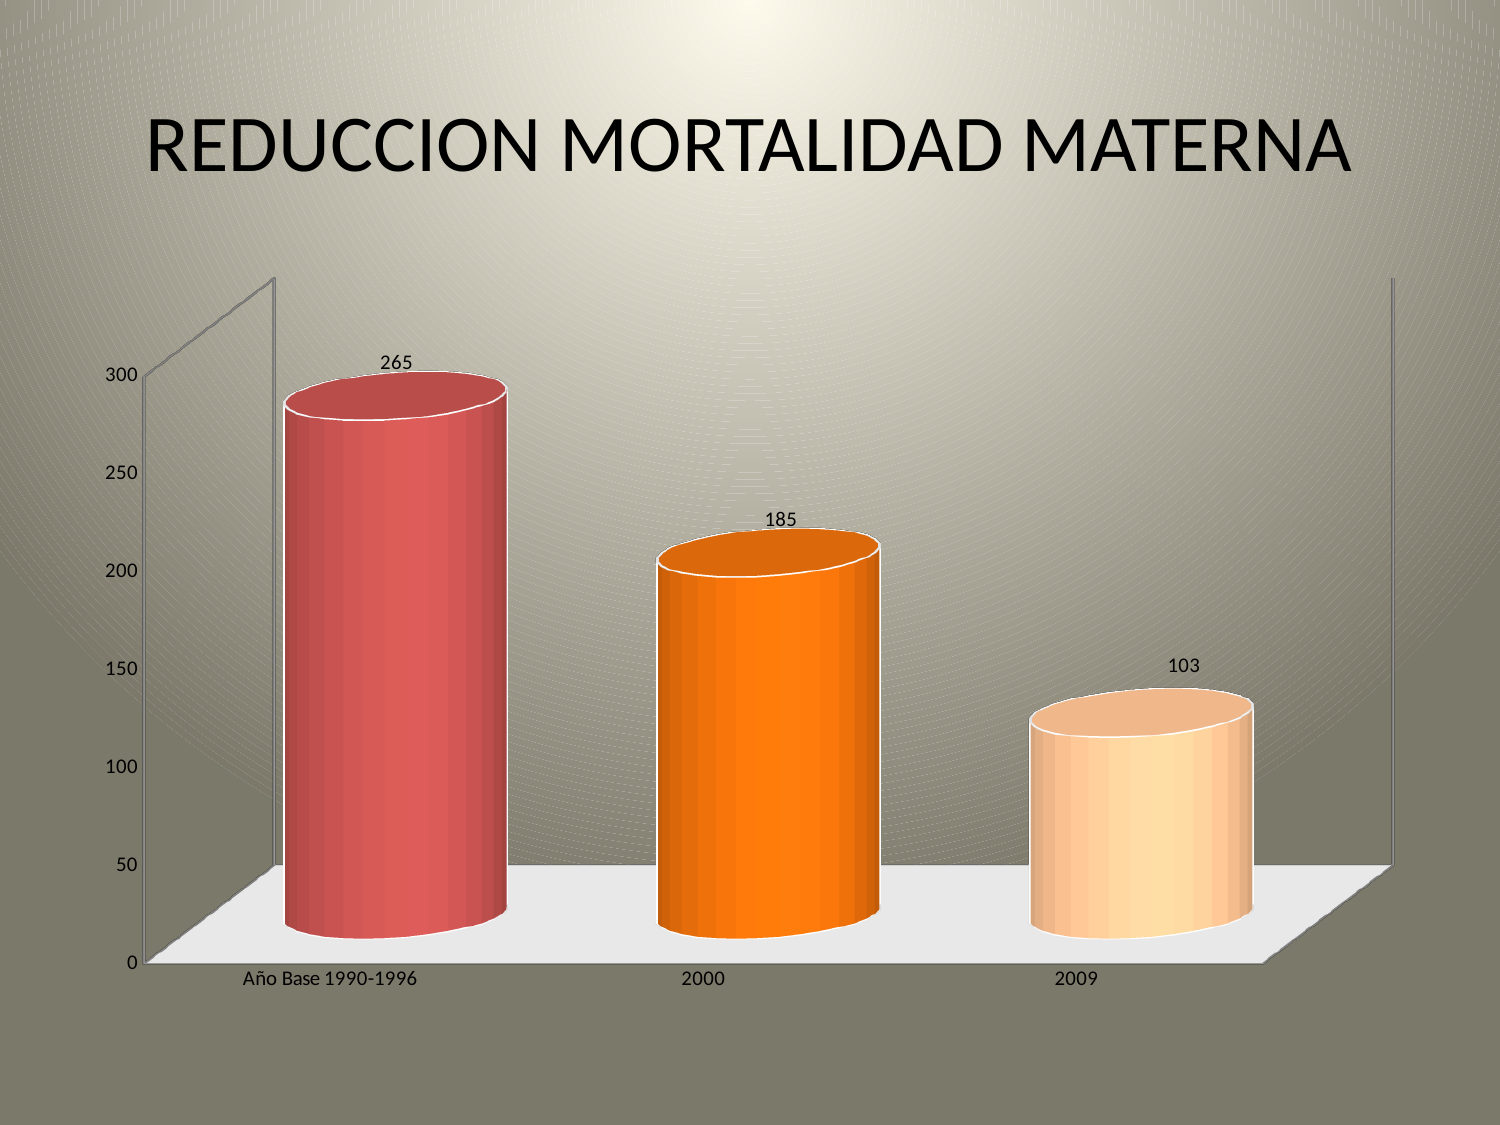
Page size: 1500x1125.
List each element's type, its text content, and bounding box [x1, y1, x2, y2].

title REDUCCION MORTALIDAD MATERNA [75, 45, 1425, 233]
chart [74, 262, 1426, 1006]
